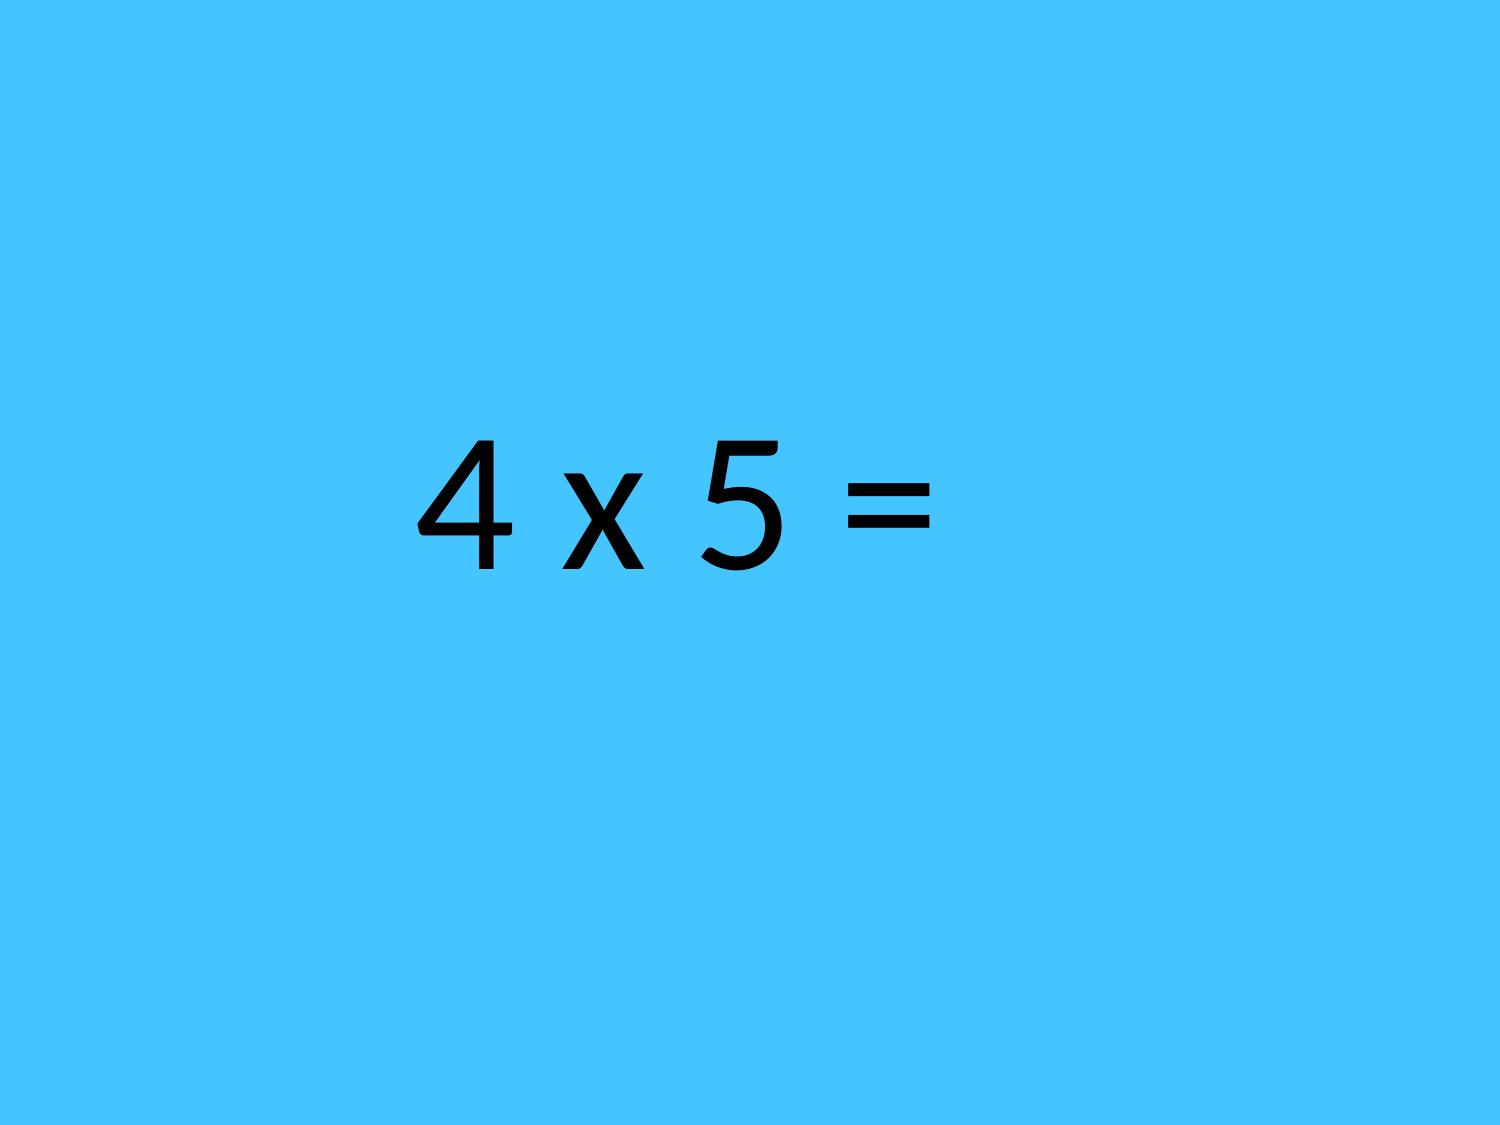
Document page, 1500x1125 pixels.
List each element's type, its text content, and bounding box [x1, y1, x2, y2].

text_box 4 x 5 = [399, 362, 1063, 618]
